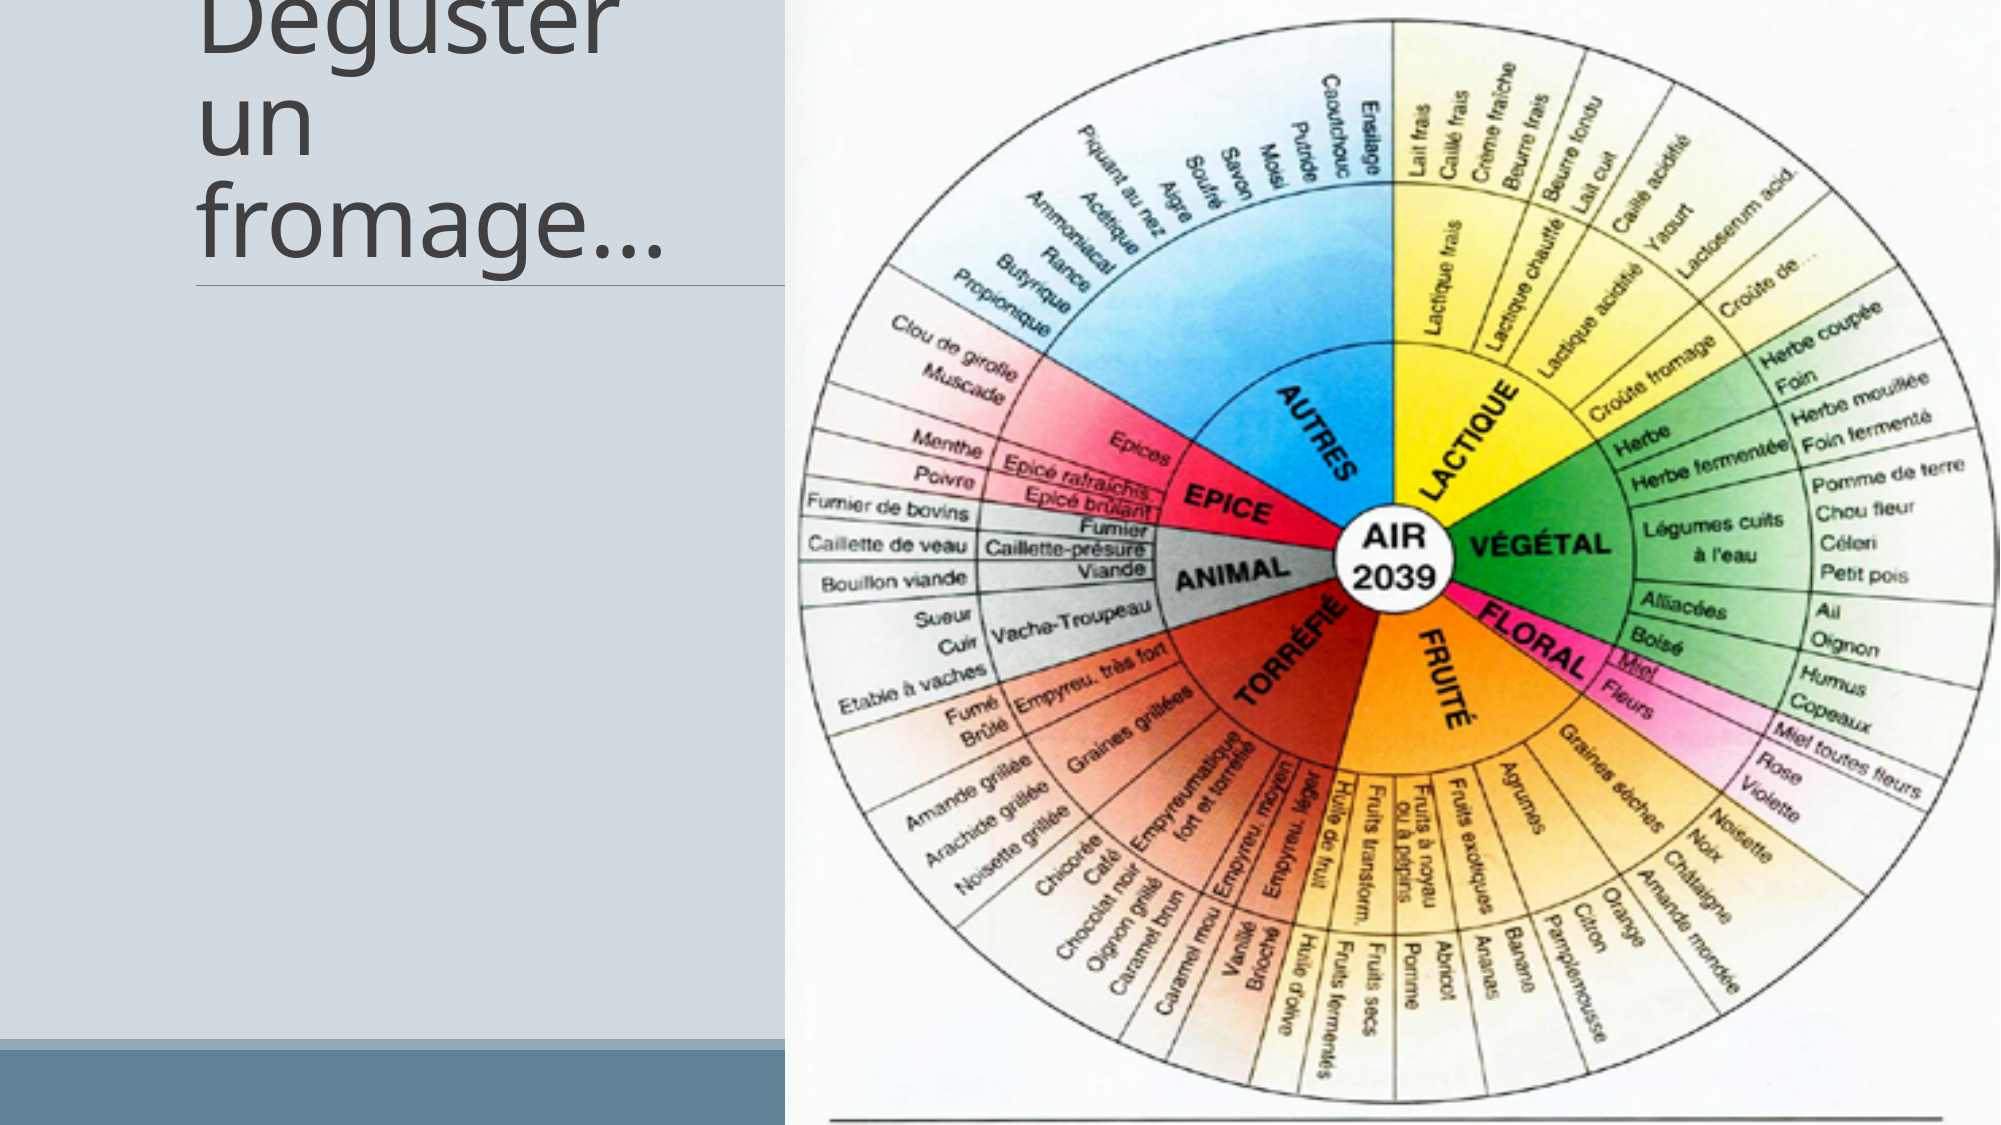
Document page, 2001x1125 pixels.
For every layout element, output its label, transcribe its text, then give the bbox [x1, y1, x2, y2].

title Déguster un fromage… [180, 47, 750, 285]
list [785, 0, 2000, 1125]
